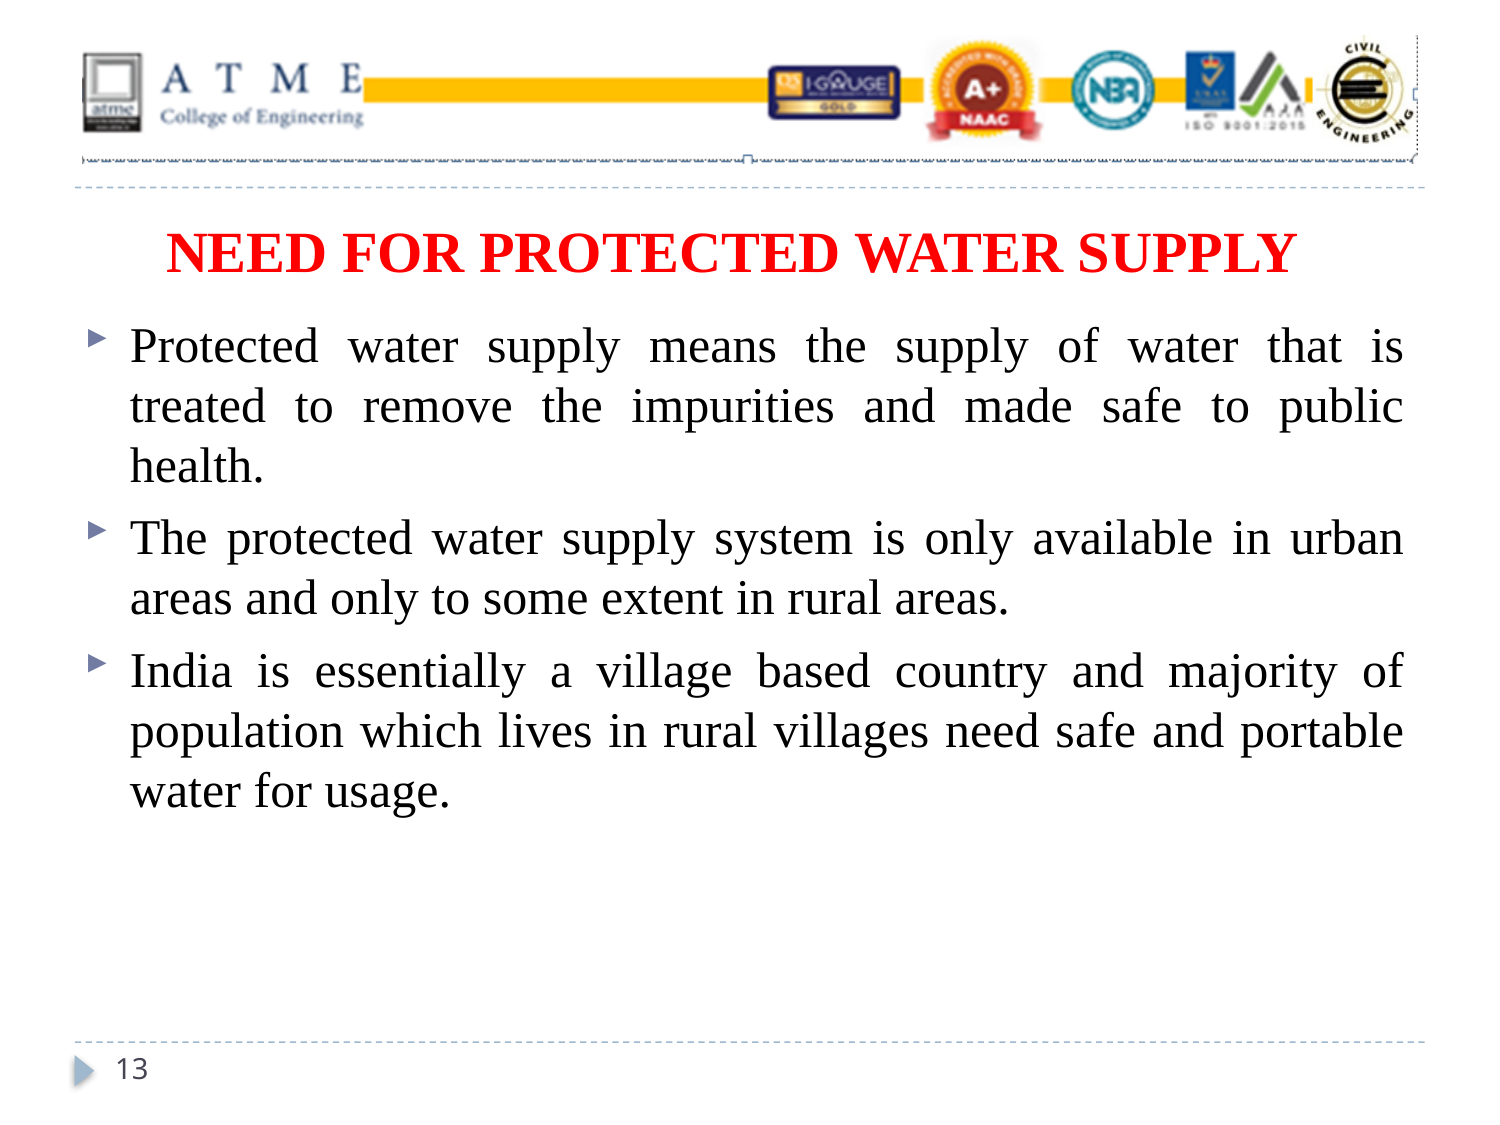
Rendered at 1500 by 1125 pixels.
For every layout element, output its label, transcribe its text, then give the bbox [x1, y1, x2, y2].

picture [82, 35, 1418, 128]
title NEED FOR PROTECTED WATER SUPPLY [0, 128, 1465, 292]
slide_number 13 [100, 1042, 426, 1103]
list Protected water supply means the supply of water that is treated to remove the impurities and made safe to public health. The protected water supply system is only available in urban areas and only to some extent in rural areas. India is essentially a village based country and majority of population which lives in rural villages need safe and portable water for usage. [70, 304, 1421, 961]
